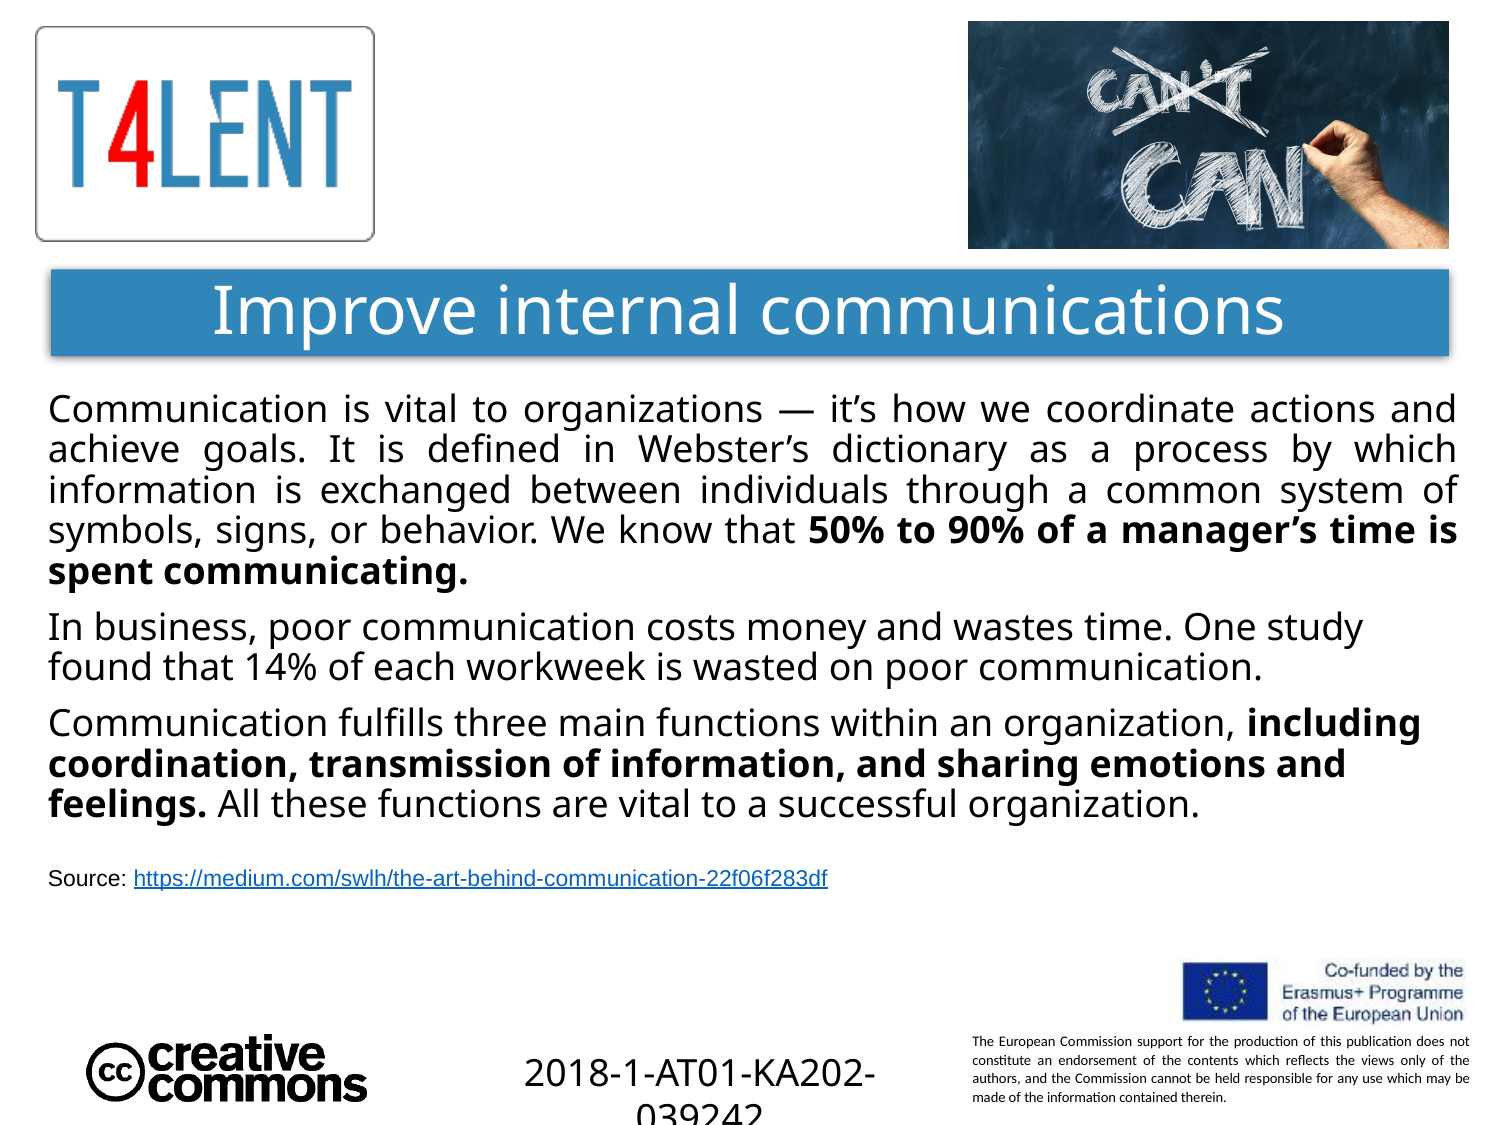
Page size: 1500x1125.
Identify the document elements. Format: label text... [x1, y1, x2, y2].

picture [35, 26, 375, 242]
subtitle Communication is vital to organizations — it’s how we coordinate actions and achieve goals. It is defined in Webster’s dictionary as a process by which information is exchanged between individuals through a common system of symbols, signs, or behavior. We know that 50% to 90% of a manager’s time is spent communicating. In business, poor communication costs money and wastes time. One study found that 14% of each workweek is wasted on poor communication. Communication fulfills three main functions within an organization, including coordination, transmission of information, and sharing emotions and feelings. All these functions are vital to a successful organization. [32, 375, 1474, 950]
title Improve internal communications [51, 269, 1449, 357]
picture [1166, 958, 1478, 1026]
text_box Source: https://medium.com/swlh/the-art-behind-communication-22f06f283df [32, 855, 1098, 899]
picture [968, 20, 1450, 249]
text_box 2018-1-AT01-KA202-039242 [454, 1040, 946, 1102]
picture [85, 1034, 367, 1102]
